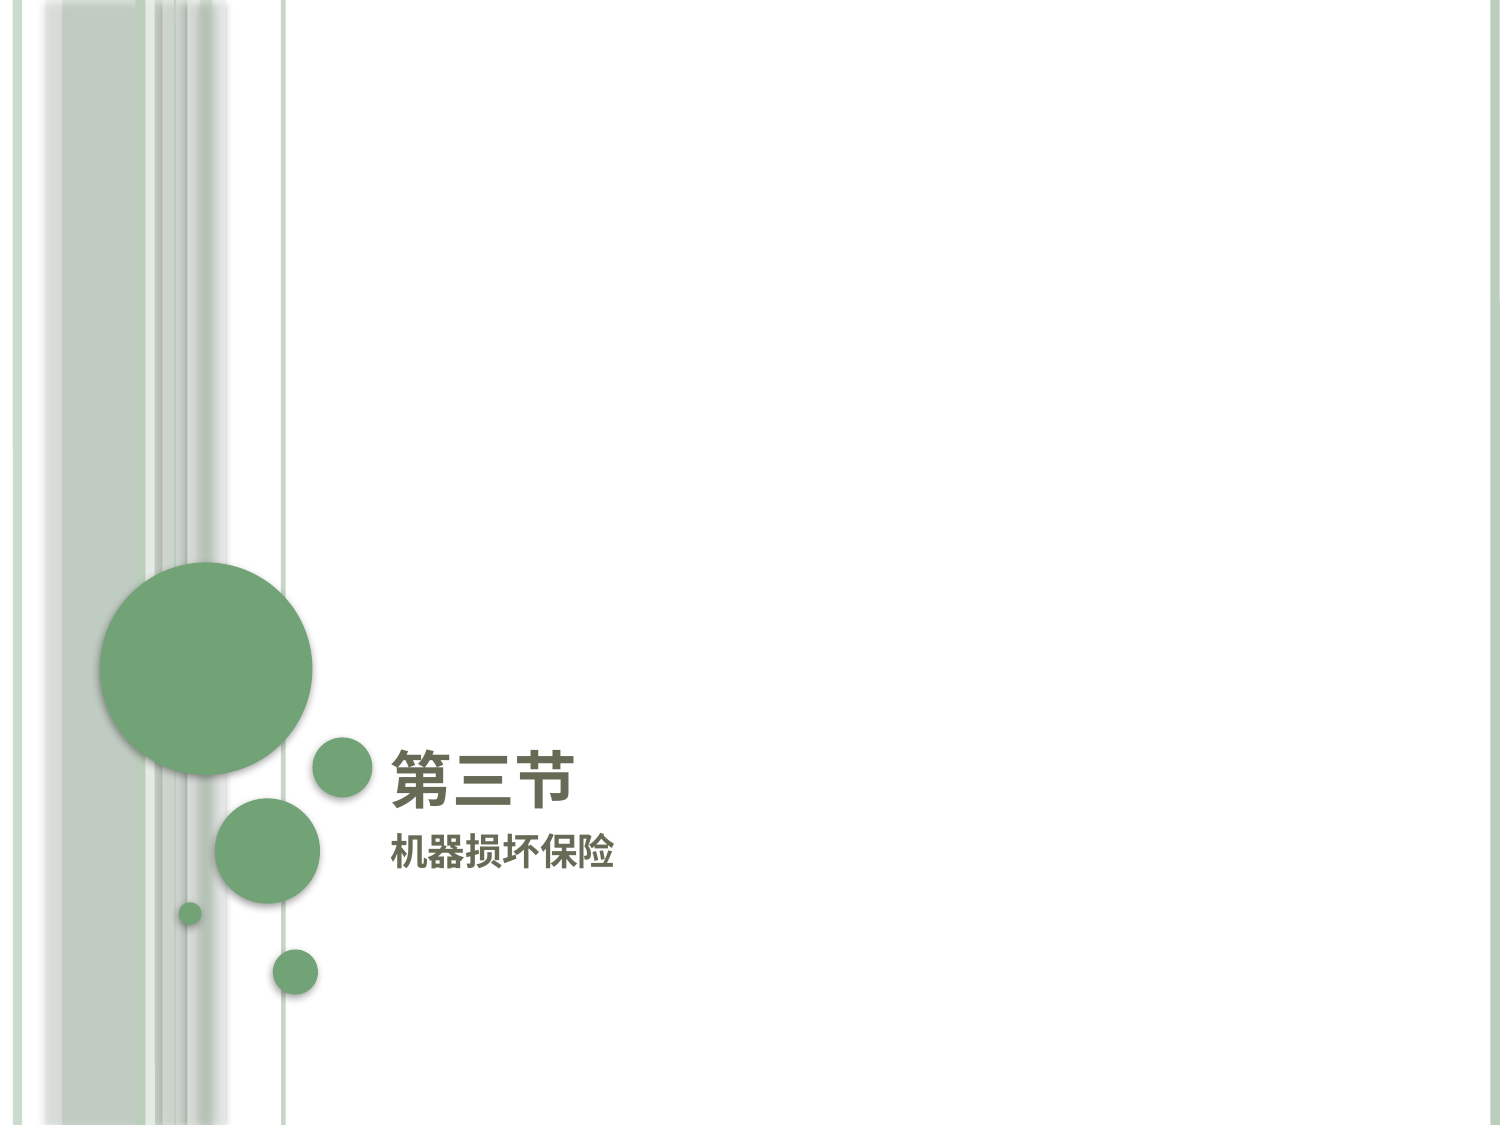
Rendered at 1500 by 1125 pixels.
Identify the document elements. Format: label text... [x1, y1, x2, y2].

title 第三节 [375, 512, 1388, 820]
subtitle 机器损坏保险 [374, 820, 1388, 1047]
